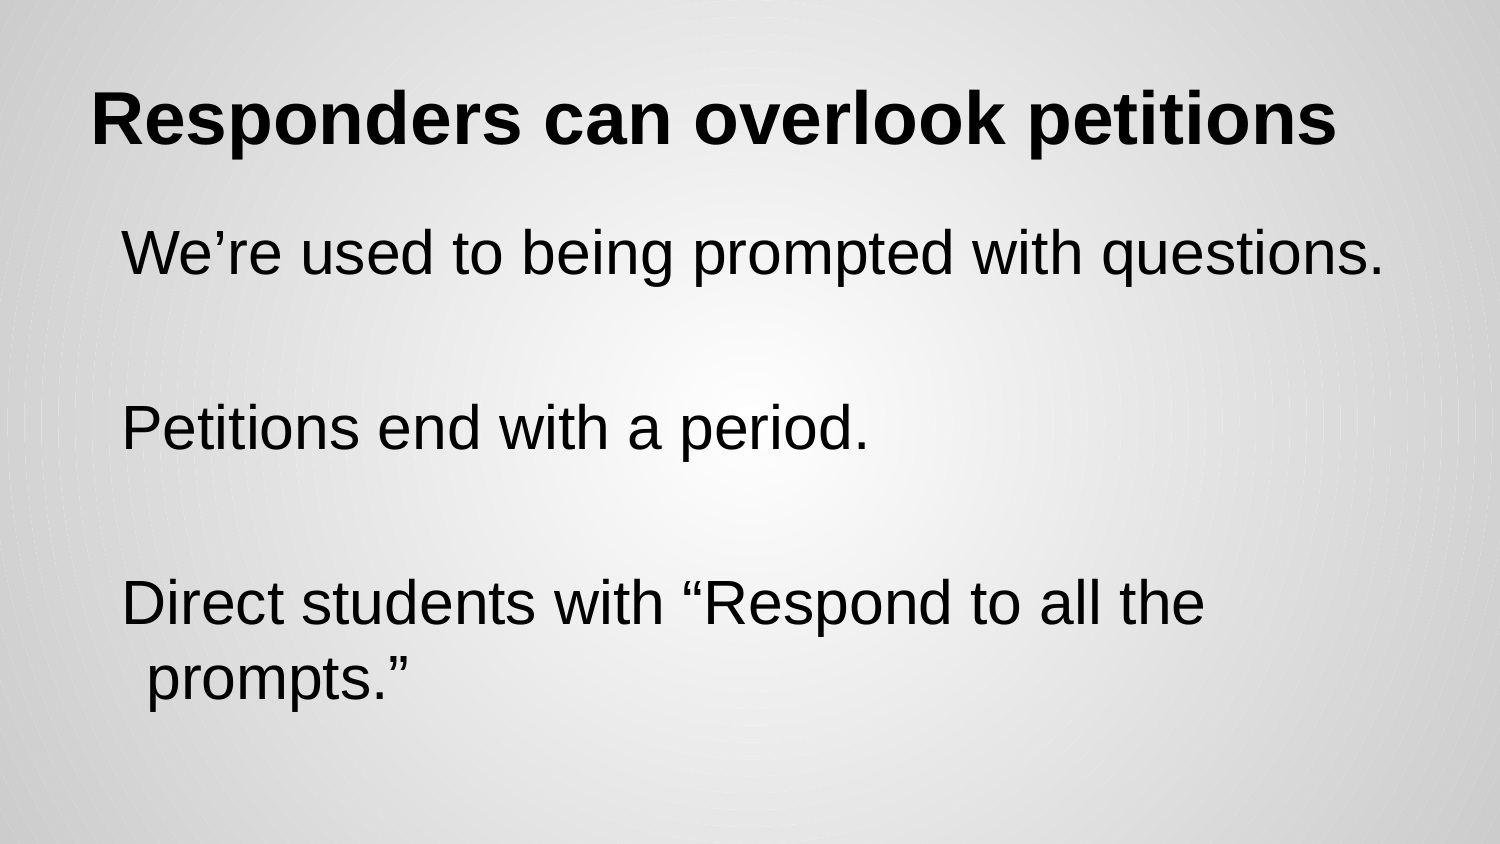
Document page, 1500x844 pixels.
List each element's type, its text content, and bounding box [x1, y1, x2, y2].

title Responders can overlook petitions [74, 33, 1426, 175]
list We’re used to being prompted with questions. Petitions end with a period. Direct students with “Respond to all the prompts.” [74, 196, 1426, 809]
